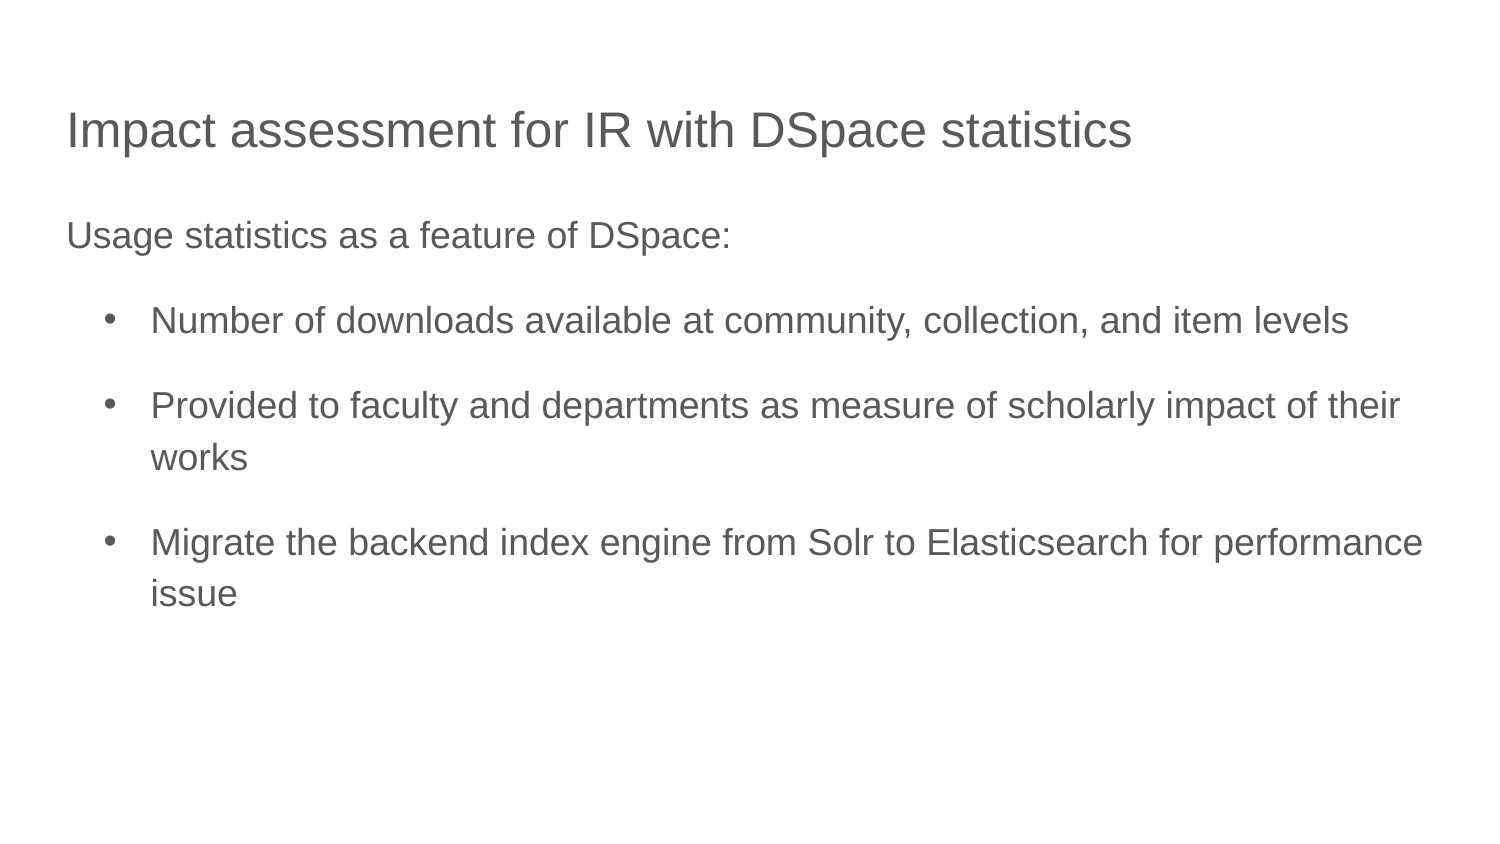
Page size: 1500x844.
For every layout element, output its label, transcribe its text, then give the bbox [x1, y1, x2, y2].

title Impact assessment for IR with DSpace statistics [51, 72, 1449, 167]
list Usage statistics as a feature of DSpace: Number of downloads available at community, collection, and item levels Provided to faculty and departments as measure of scholarly impact of their works Migrate the backend index engine from Solr to Elasticsearch for performance issue [51, 189, 1449, 750]
